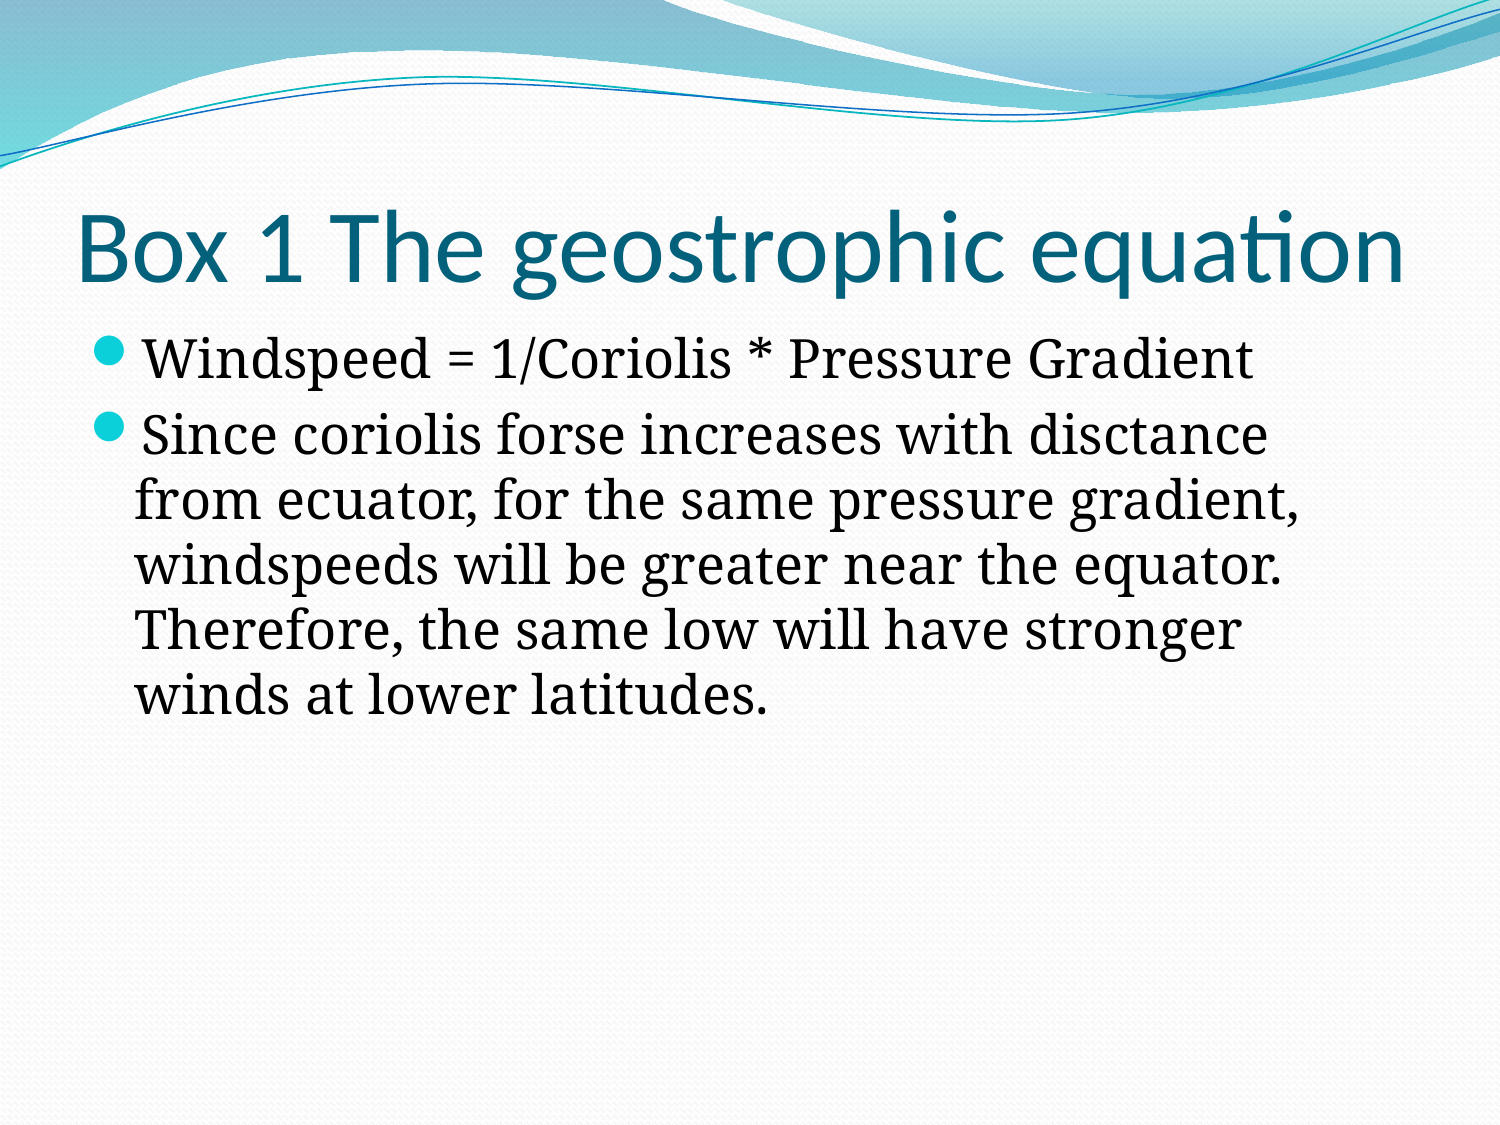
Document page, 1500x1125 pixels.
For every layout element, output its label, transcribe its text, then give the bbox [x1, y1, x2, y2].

list Windspeed = 1/Coriolis * Pressure Gradient Since coriolis forse increases with disctance from ecuator, for the same pressure gradient, windspeeds will be greater near the equator. Therefore, the same low will have stronger winds at lower latitudes. [75, 317, 1425, 1038]
title Box 1 The geostrophic equation [75, 115, 1425, 303]
